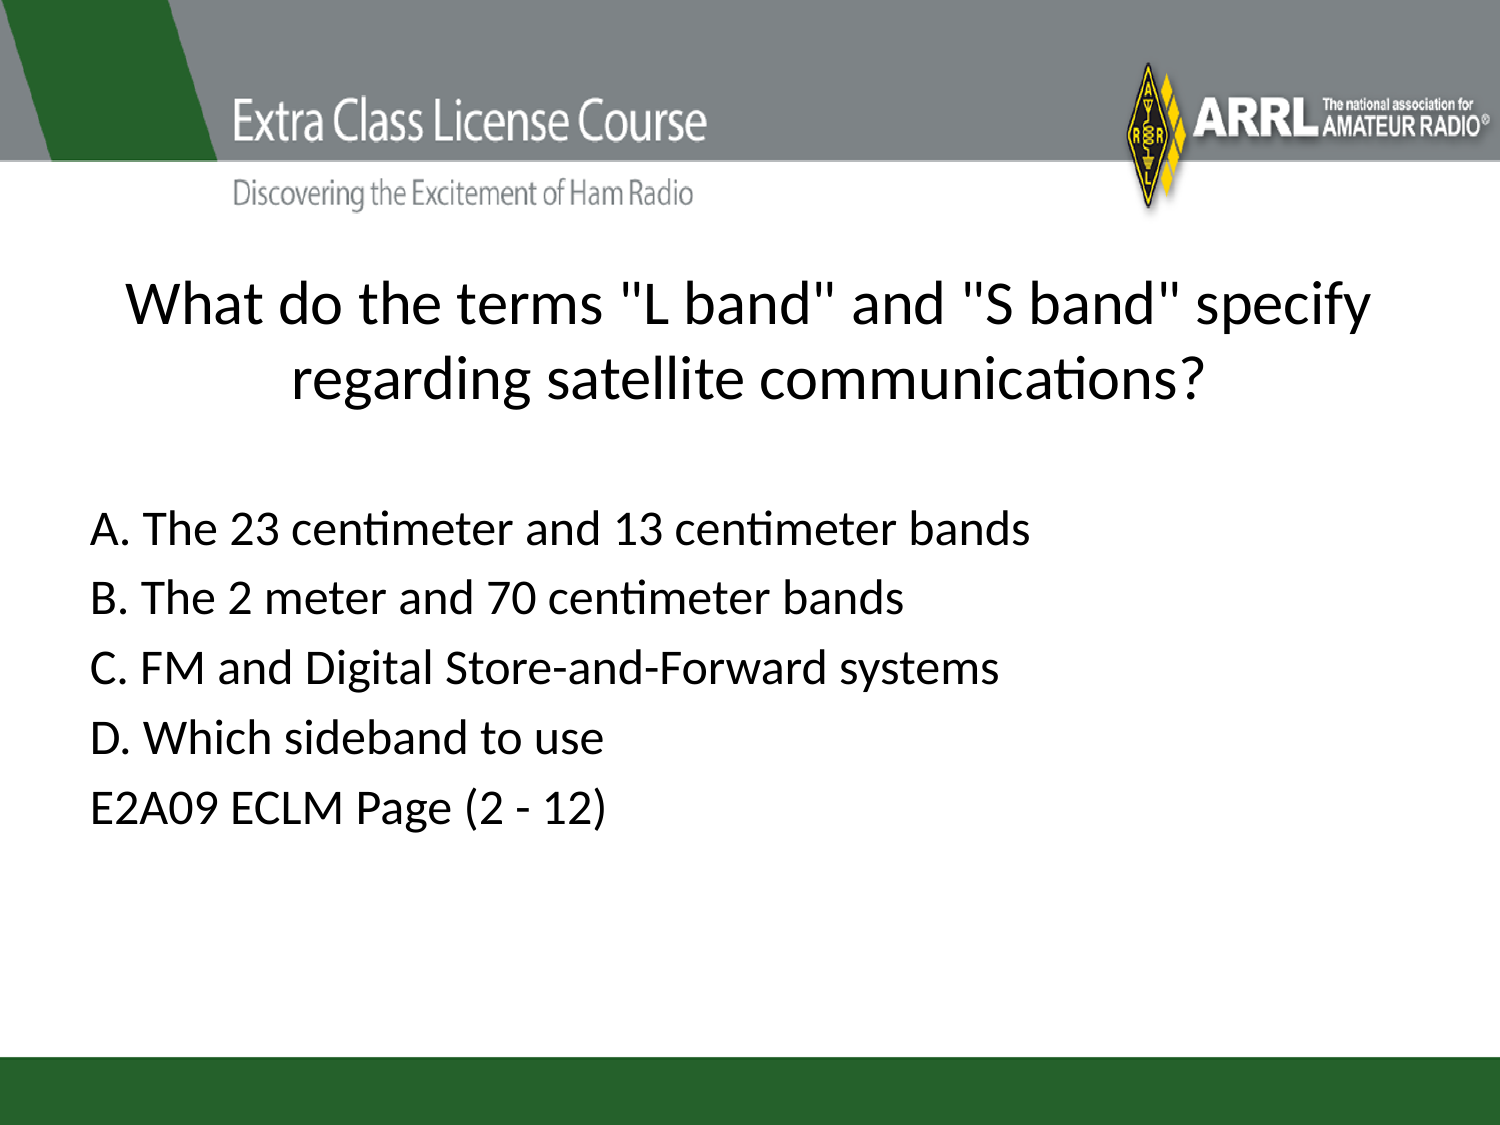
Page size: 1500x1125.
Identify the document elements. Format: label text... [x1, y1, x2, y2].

picture [0, 0, 1500, 1125]
title What do the terms "L band" and "S band" specify regarding satellite communications? [75, 254, 1425, 435]
list A. The 23 centimeter and 13 centimeter bands B. The 2 meter and 70 centimeter bands C. FM and Digital Store-and-Forward systems D. Which sideband to use E2A09 ECLM Page (2 - 12) [75, 487, 1425, 1005]
